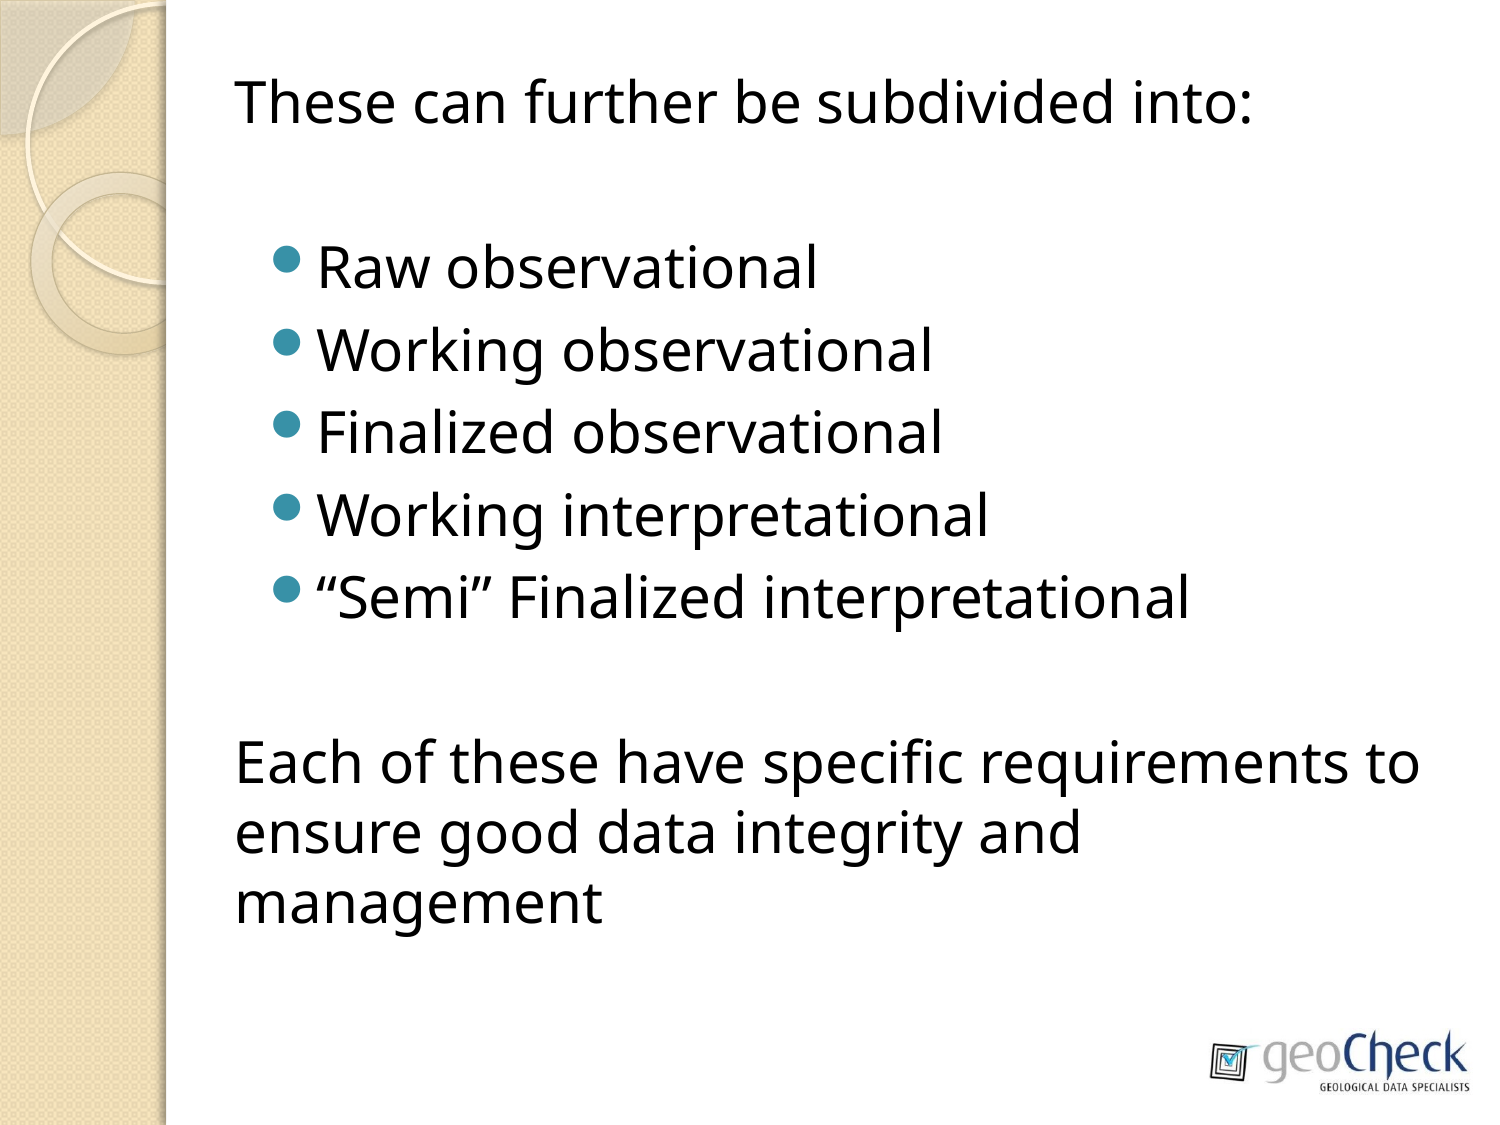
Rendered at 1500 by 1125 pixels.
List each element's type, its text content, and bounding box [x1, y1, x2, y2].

list These can further be subdivided into: Raw observational Working observational Finalized observational Working interpretational “Semi” Finalized interpretational Each of these have specific requirements to ensure good data integrity and management [206, 58, 1437, 1070]
picture [1198, 1028, 1480, 1102]
